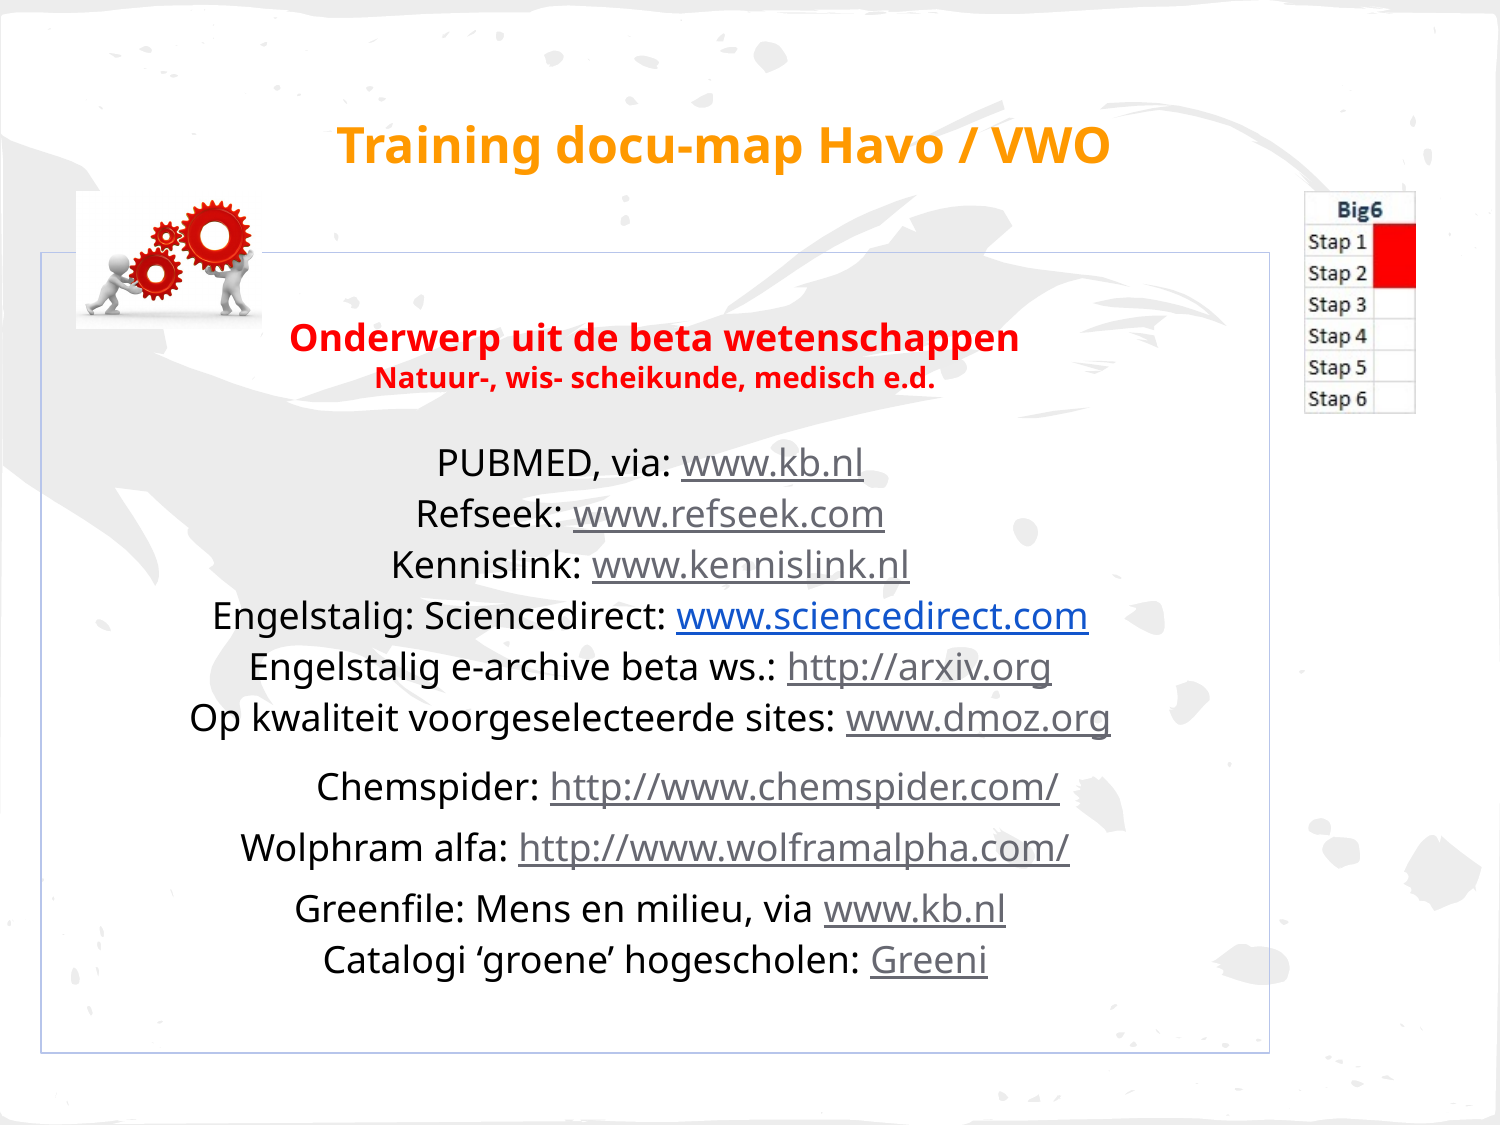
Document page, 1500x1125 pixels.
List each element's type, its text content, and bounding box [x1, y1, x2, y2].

picture [1304, 191, 1416, 415]
list Onderwerp uit de beta wetenschappen Natuur-, wis- scheikunde, medisch e.d. PUBMED, via: www.kb.nl Refseek: www.refseek.com Kennislink: www.kennislink.nl Engelstalig: Sciencedirect: www.sciencedirect.com Engelstalig e-archive beta ws.: http://arxiv.org Op kwaliteit voorgeselecteerde sites: www.dmoz.org Chemspider: http://www.chemspider.com/ Wolphram alfa: http://www.wolframalpha.com/ Greenfile: Mens en milieu, via www.kb.nl Catalogi ‘groene’ hogescholen: Greeni [41, 252, 1270, 1054]
text_box Training docu-map Havo / VWO [51, 106, 1398, 176]
picture [76, 191, 262, 329]
